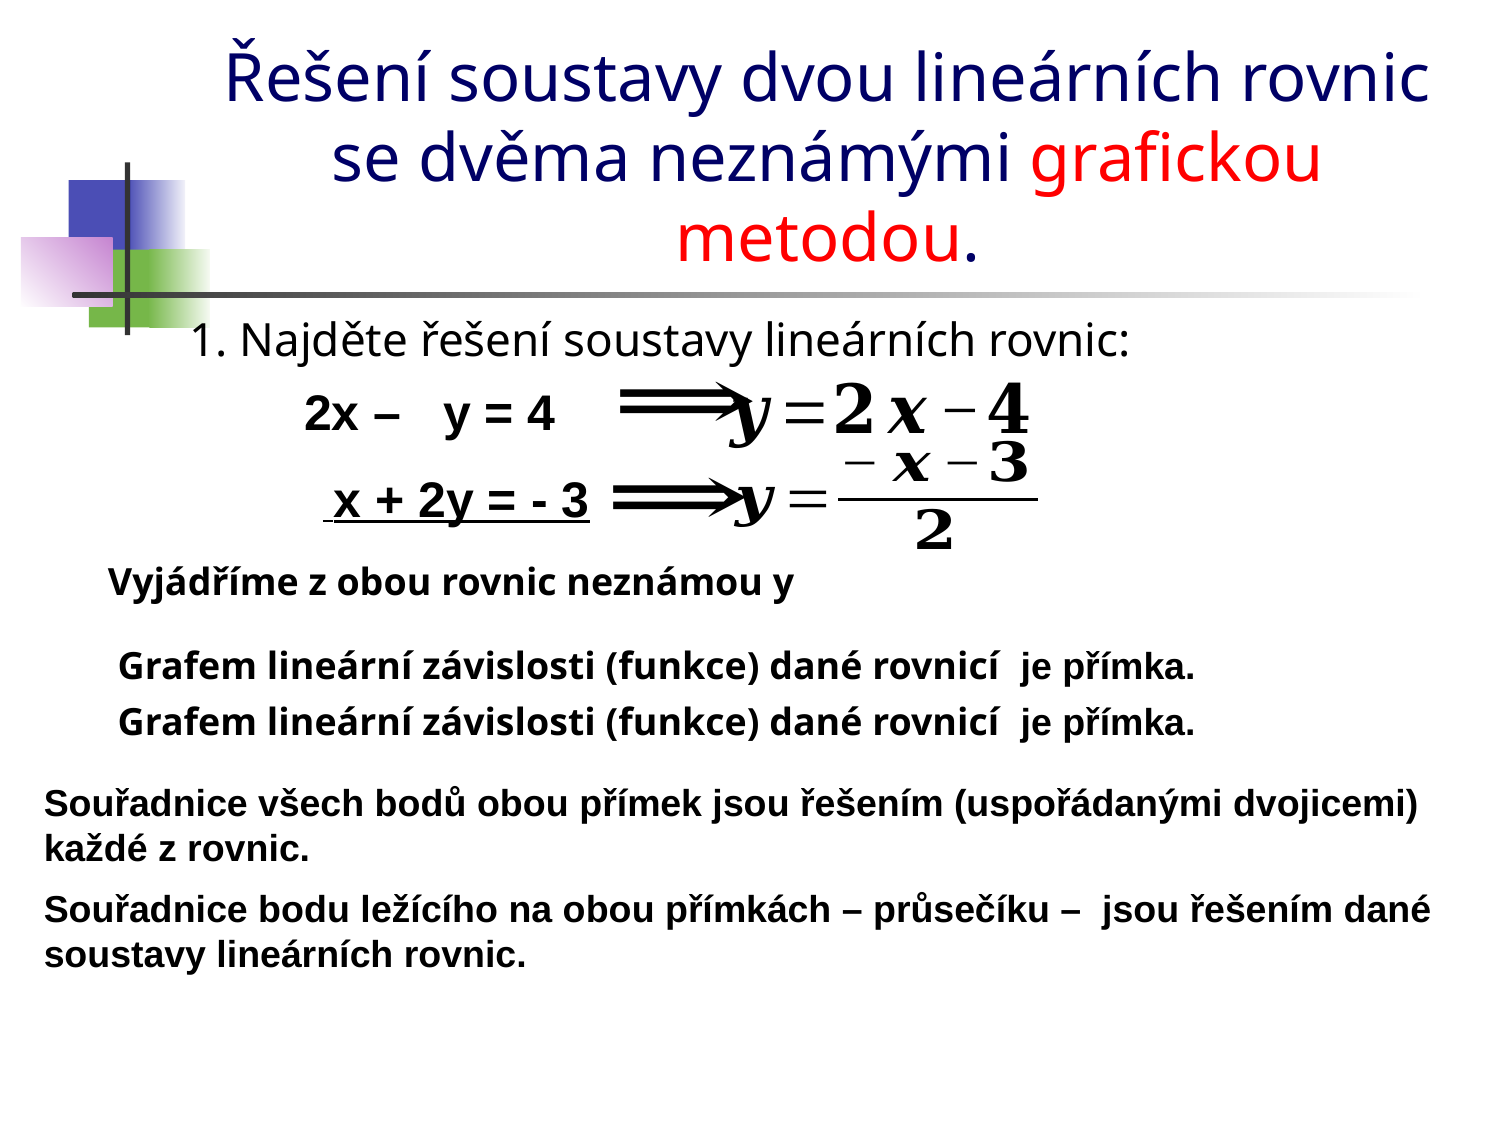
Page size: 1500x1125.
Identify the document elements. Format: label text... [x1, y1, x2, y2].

text_box Souřadnice všech bodů obou přímek jsou řešením (uspořádanými dvojicemi) každé z rovnic. [28, 771, 1459, 877]
list 1. Najděte řešení soustavy lineárních rovnic: [159, 302, 1424, 381]
text_box x + 2y = - 3 [308, 460, 605, 535]
text_box Vyjádříme z obou rovnic neznámou y [93, 551, 820, 611]
title Řešení soustavy dvou lineárních rovnic se dvěma neznámými grafickou metodou. [188, 34, 1468, 276]
text_box Souřadnice bodu ležícího na obou přímkách – průsečíku – jsou řešením dané soustavy lineárních rovnic. [28, 877, 1452, 983]
text_box 2x – y = 4 [289, 373, 656, 449]
